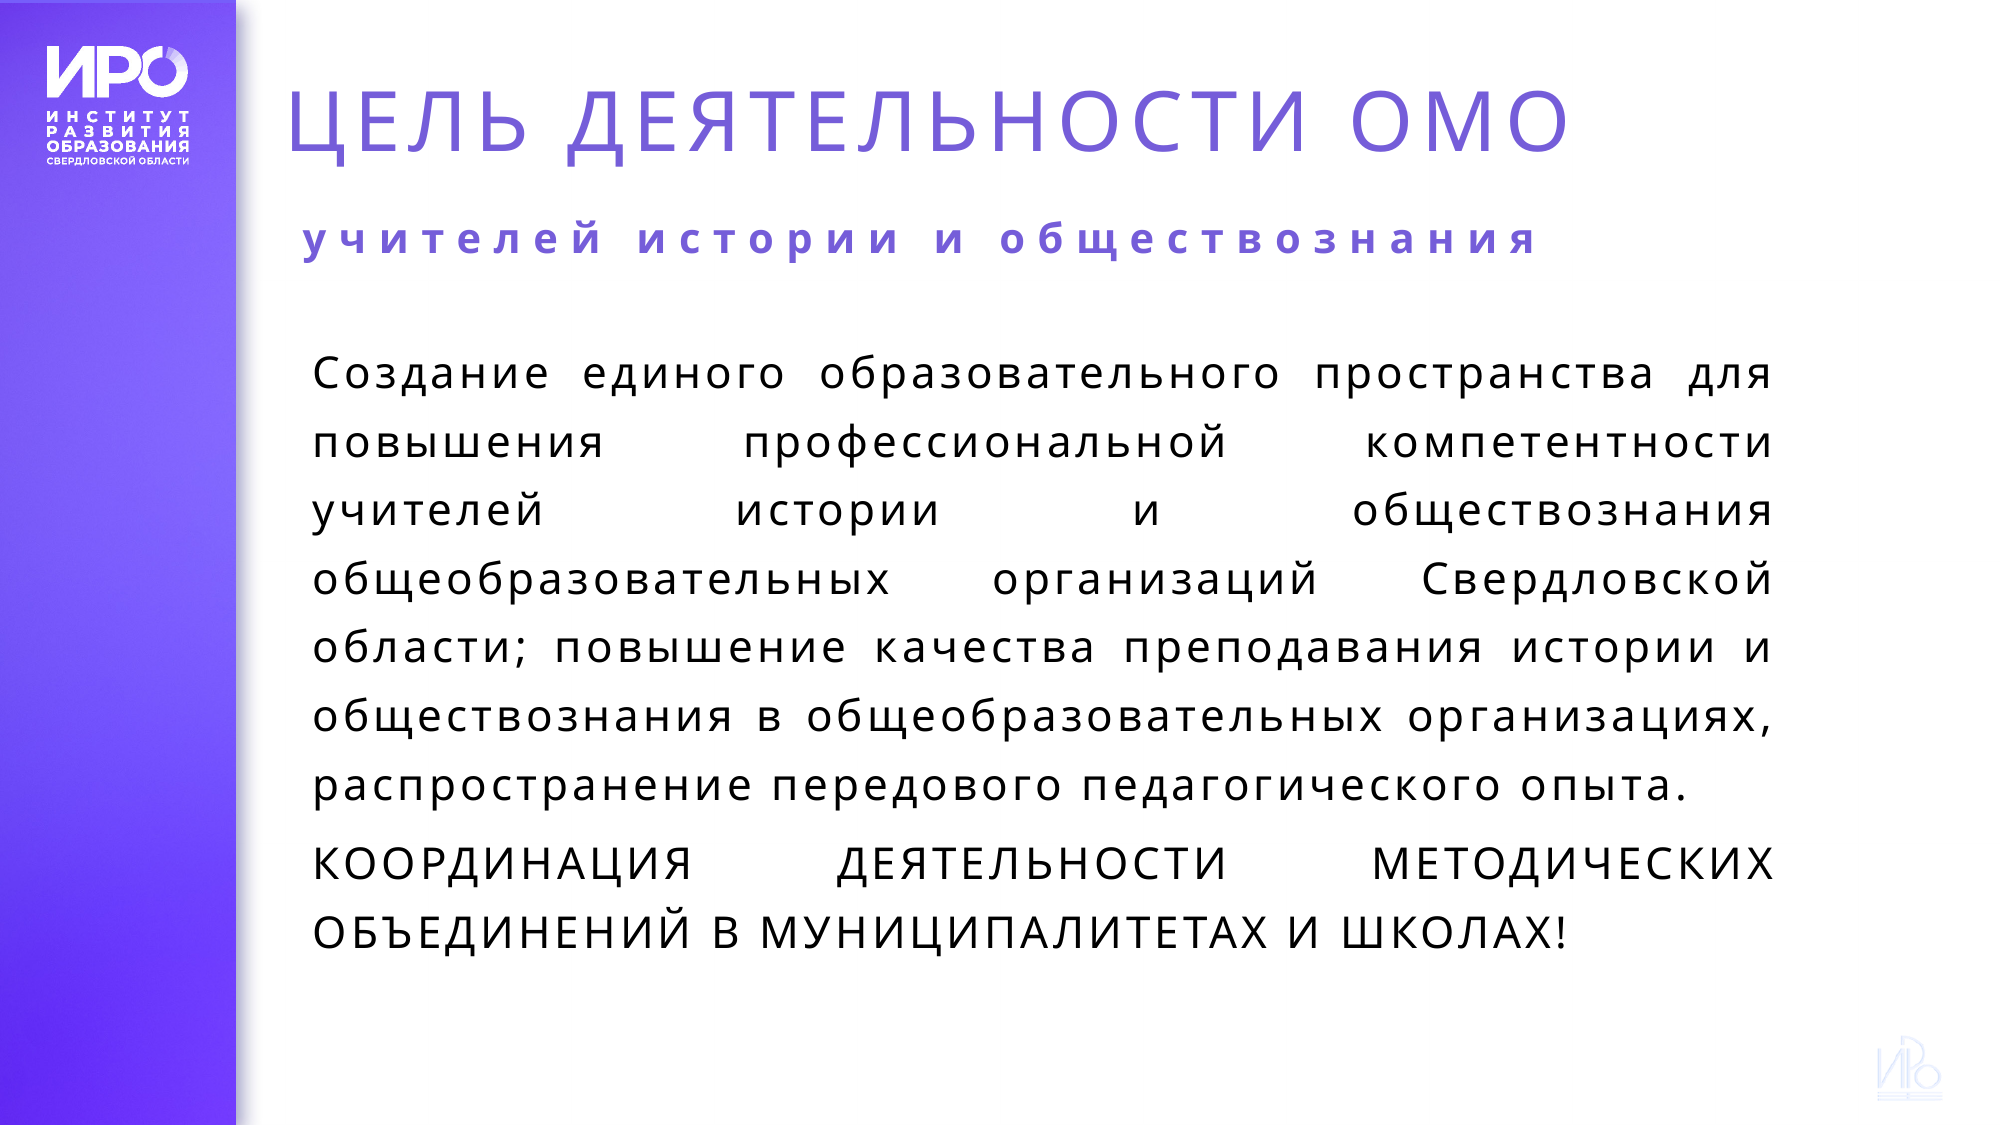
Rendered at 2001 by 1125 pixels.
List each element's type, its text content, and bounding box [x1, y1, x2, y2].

picture [0, 0, 2001, 1125]
subtitle учителей истории и обществознания [287, 204, 1795, 275]
title ЦЕЛЬ ДЕЯТЕЛЬНОСТИ ОМО [269, 50, 1965, 178]
list Создание единого образовательного пространства для повышения профессиональной компетентности учителей истории и обществознания общеобразовательных организаций Свердловской области; повышение качества преподавания истории и обществознания в общеобразовательных организациях, распространение передового педагогического опыта. КООРДИНАЦИЯ ДЕЯТЕЛЬНОСТИ МЕТОДИЧЕСКИХ ОБЪЕДИНЕНИЙ В МУНИЦИПАЛИТЕТАХ И ШКОЛАХ! [297, 321, 1795, 972]
